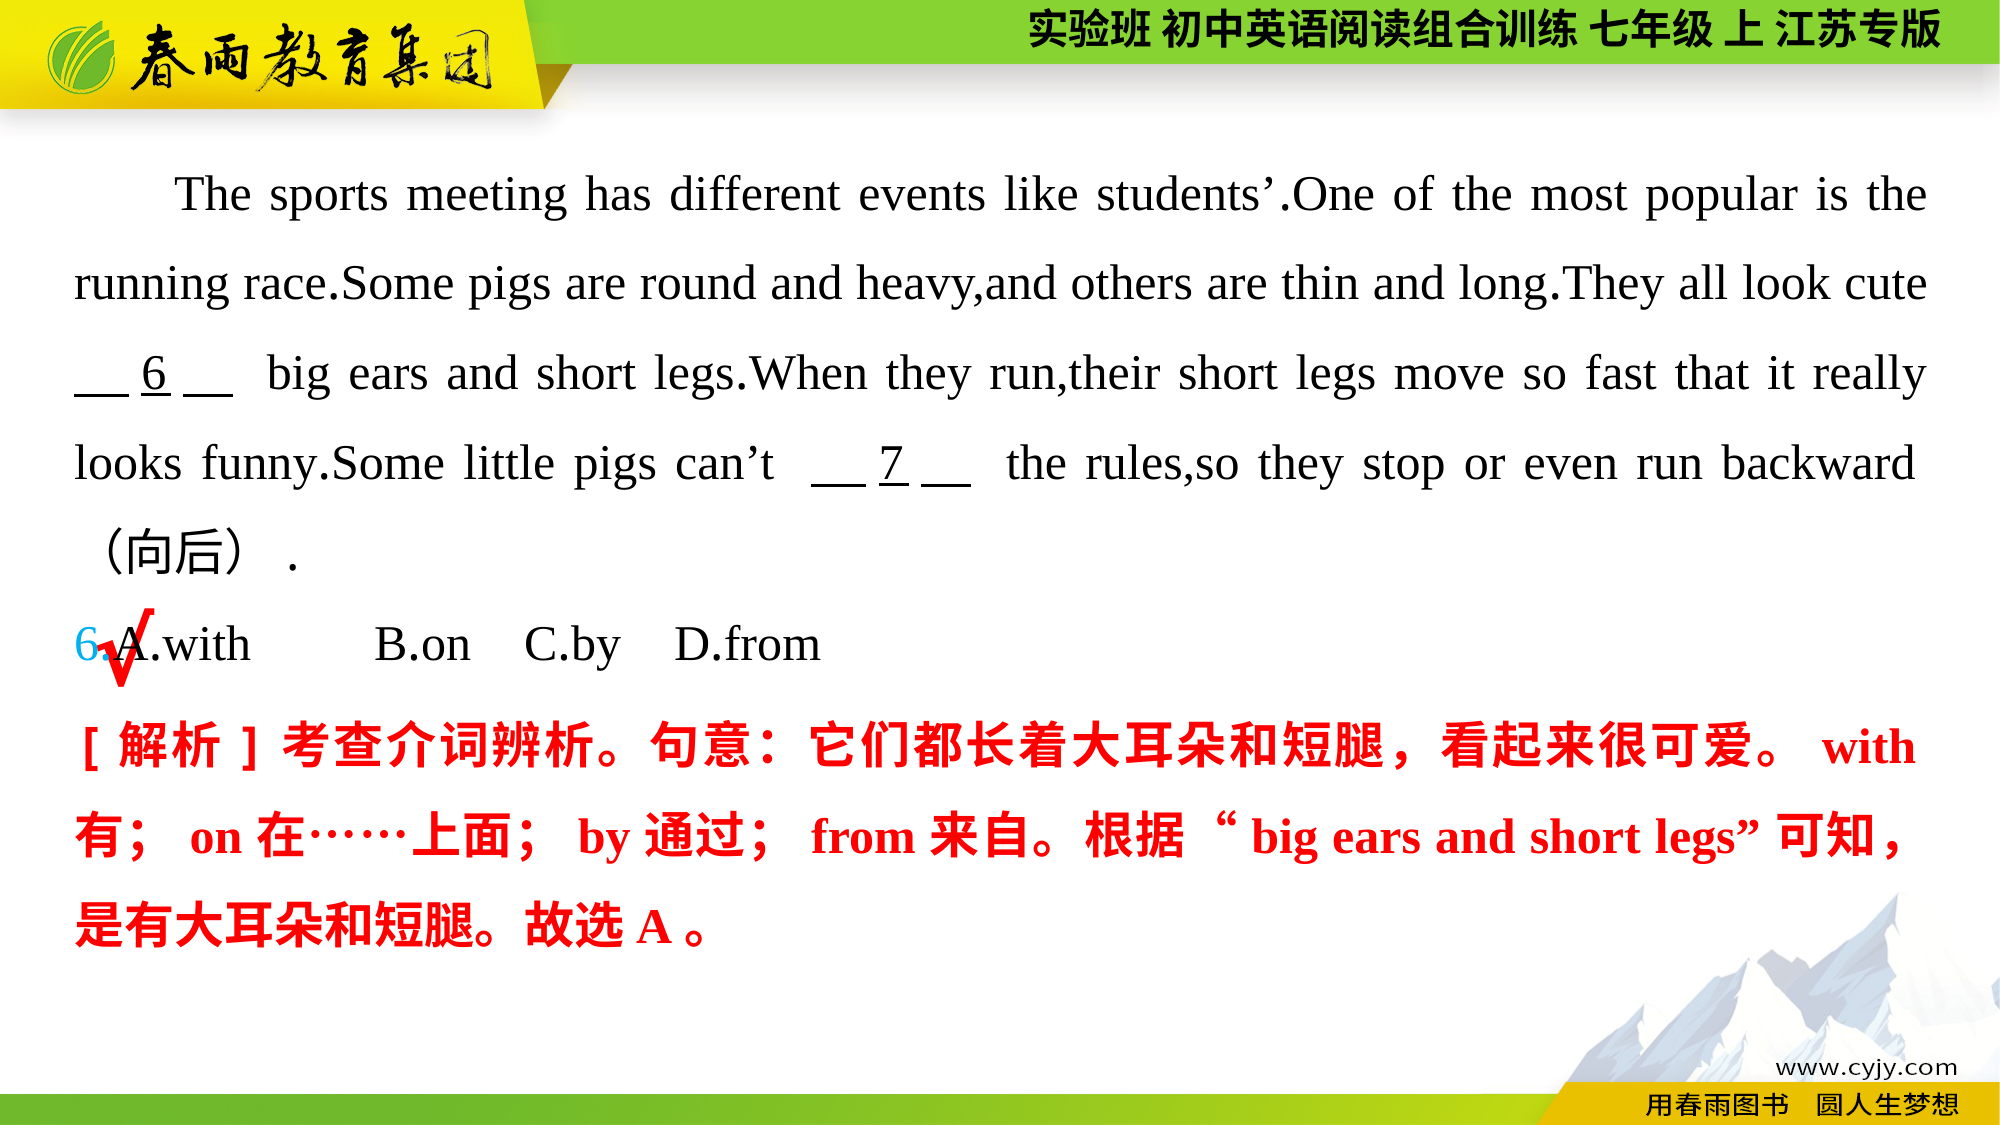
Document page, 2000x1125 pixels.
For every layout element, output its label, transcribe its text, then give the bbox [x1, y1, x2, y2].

list The sports meeting has different events like students’.One of the most popular is the running race.Some pigs are round and heavy,and others are thin and long.They all look cute 6 big ears and short legs.When they run,their short legs move so fast that it really looks funny.Some little pigs can’t 7 the rules,so they stop or even run backward（向后）. 6.A.with B.on C.by D.from [59, 122, 1944, 675]
text_box [解析]考查介词辨析。句意：它们都长着大耳朵和短腿，看起来很可爱。with有；on在……上面；by通过；from来自。根据“big ears and short legs”可知，是有大耳朵和短腿。故选A。 [59, 675, 1944, 961]
picture [0, 0, 2000, 1125]
